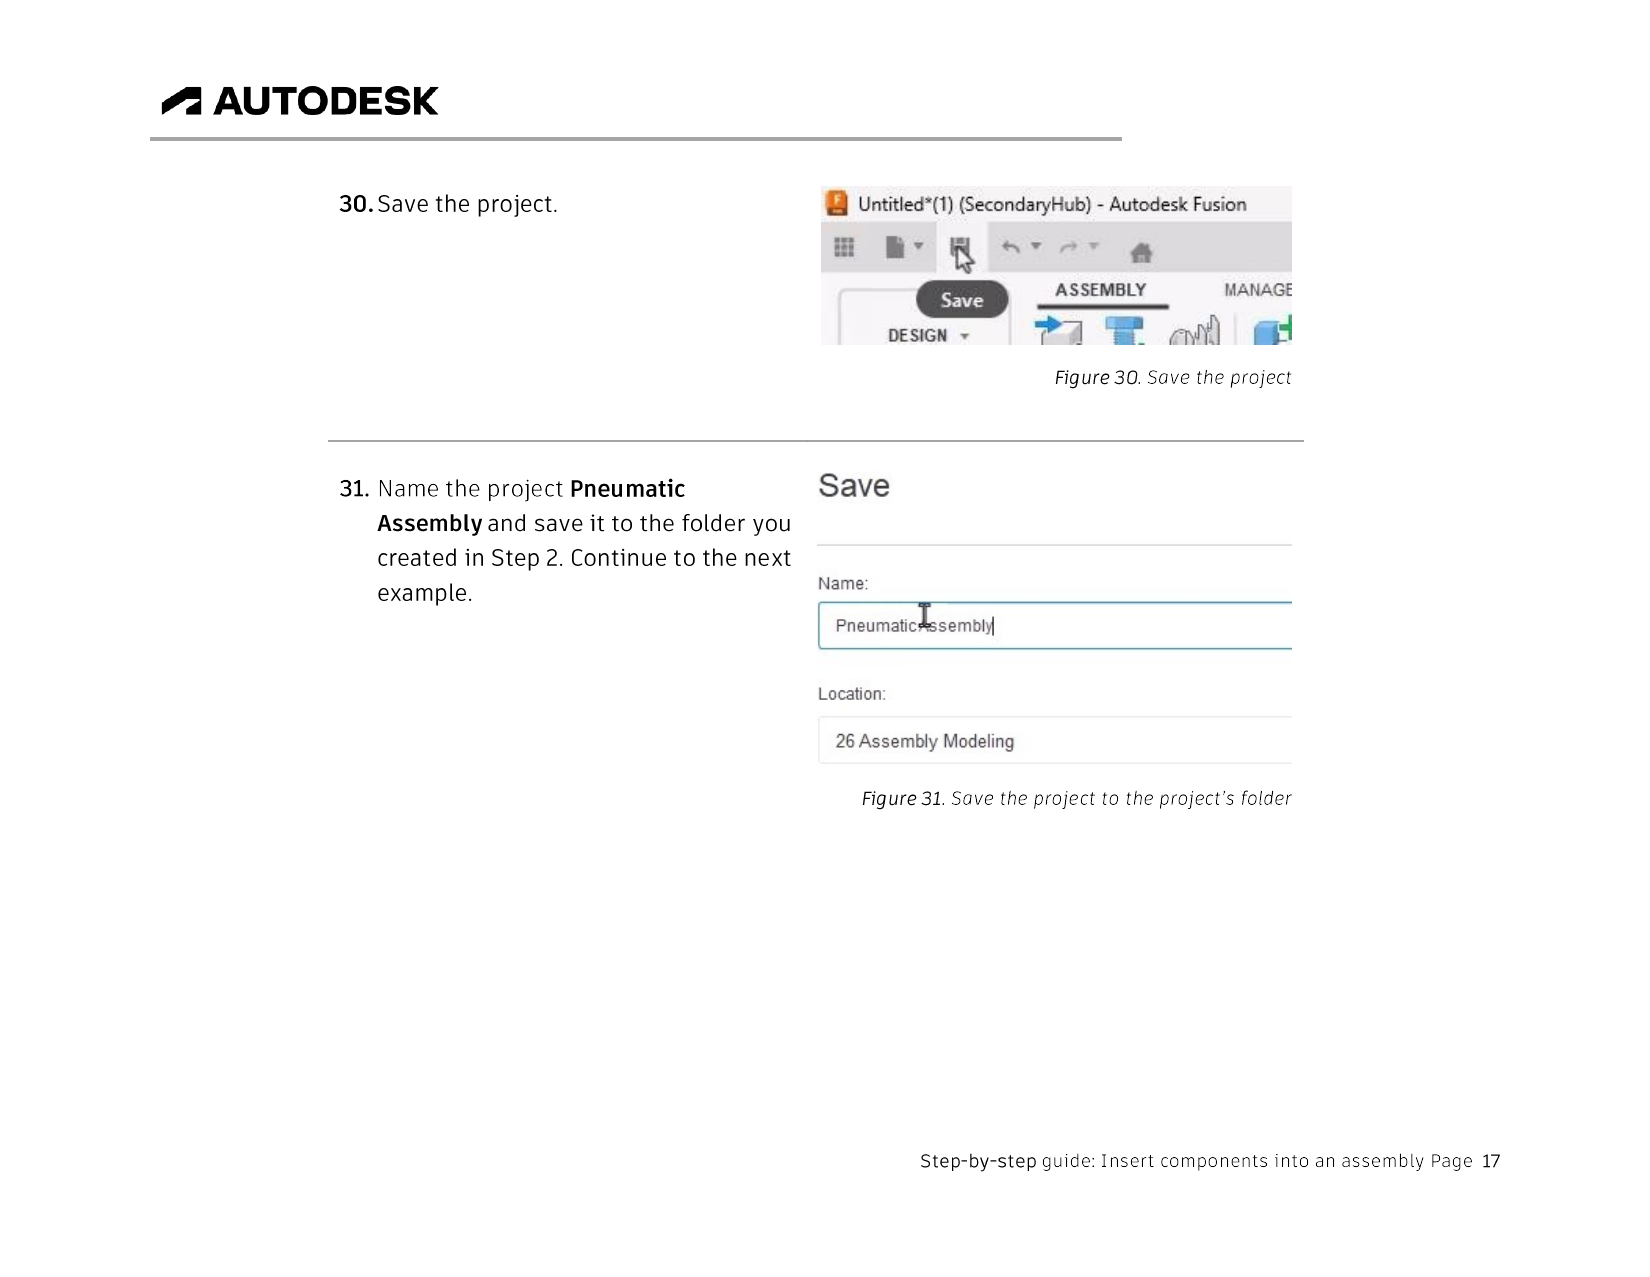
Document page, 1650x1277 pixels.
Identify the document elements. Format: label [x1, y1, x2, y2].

text_box [860, 785, 1301, 813]
text_box [920, 1147, 1510, 1175]
text_box [339, 472, 807, 609]
picture [160, 86, 439, 116]
text_box [1053, 364, 1302, 391]
picture [817, 471, 1293, 765]
text_box [339, 187, 570, 220]
picture [821, 186, 1292, 345]
